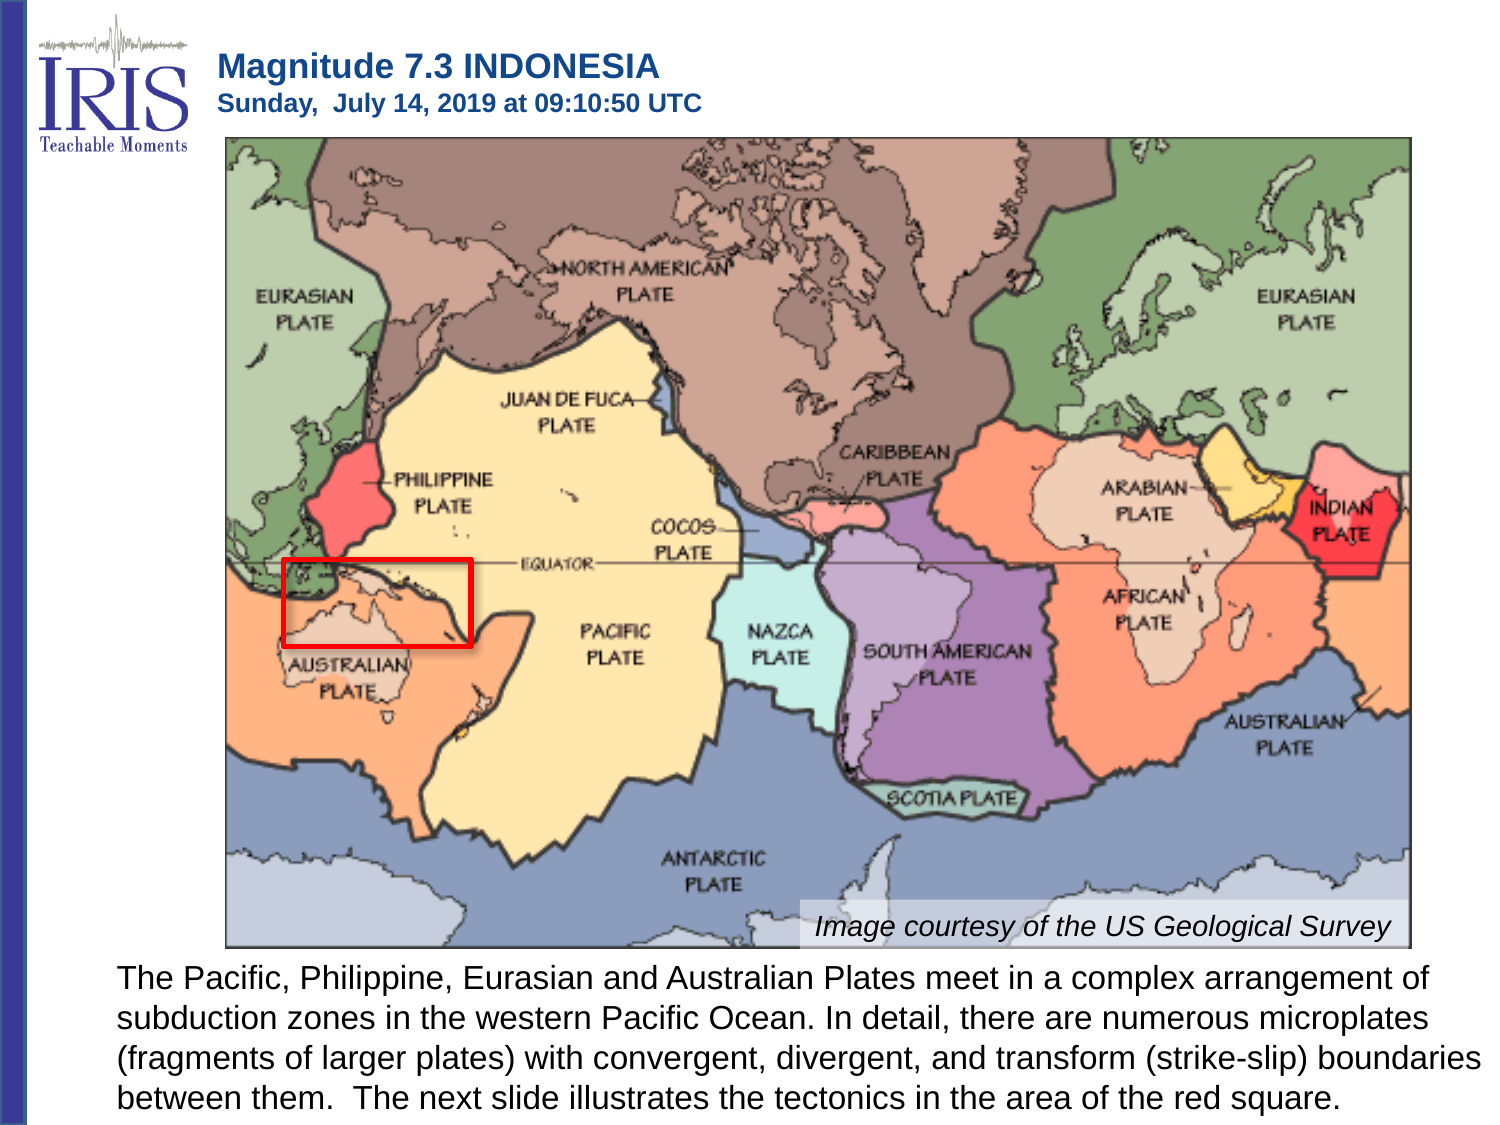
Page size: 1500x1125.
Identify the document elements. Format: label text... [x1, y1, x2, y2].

picture [224, 137, 1412, 950]
text_box The Pacific, Philippine, Eurasian and Australian Plates meet in a complex arrangement of subduction zones in the western Pacific Ocean. In detail, there are numerous microplates (fragments of larger plates) with convergent, divergent, and transform (strike-slip) boundaries between them. The next slide illustrates the tectonics in the area of the red square. [101, 949, 1500, 1124]
text_box Magnitude 7.3 INDONESIA Sunday, July 14, 2019 at 09:10:50 UTC [202, 0, 1499, 125]
text_box [0, 0, 27, 1125]
picture [39, 12, 188, 165]
